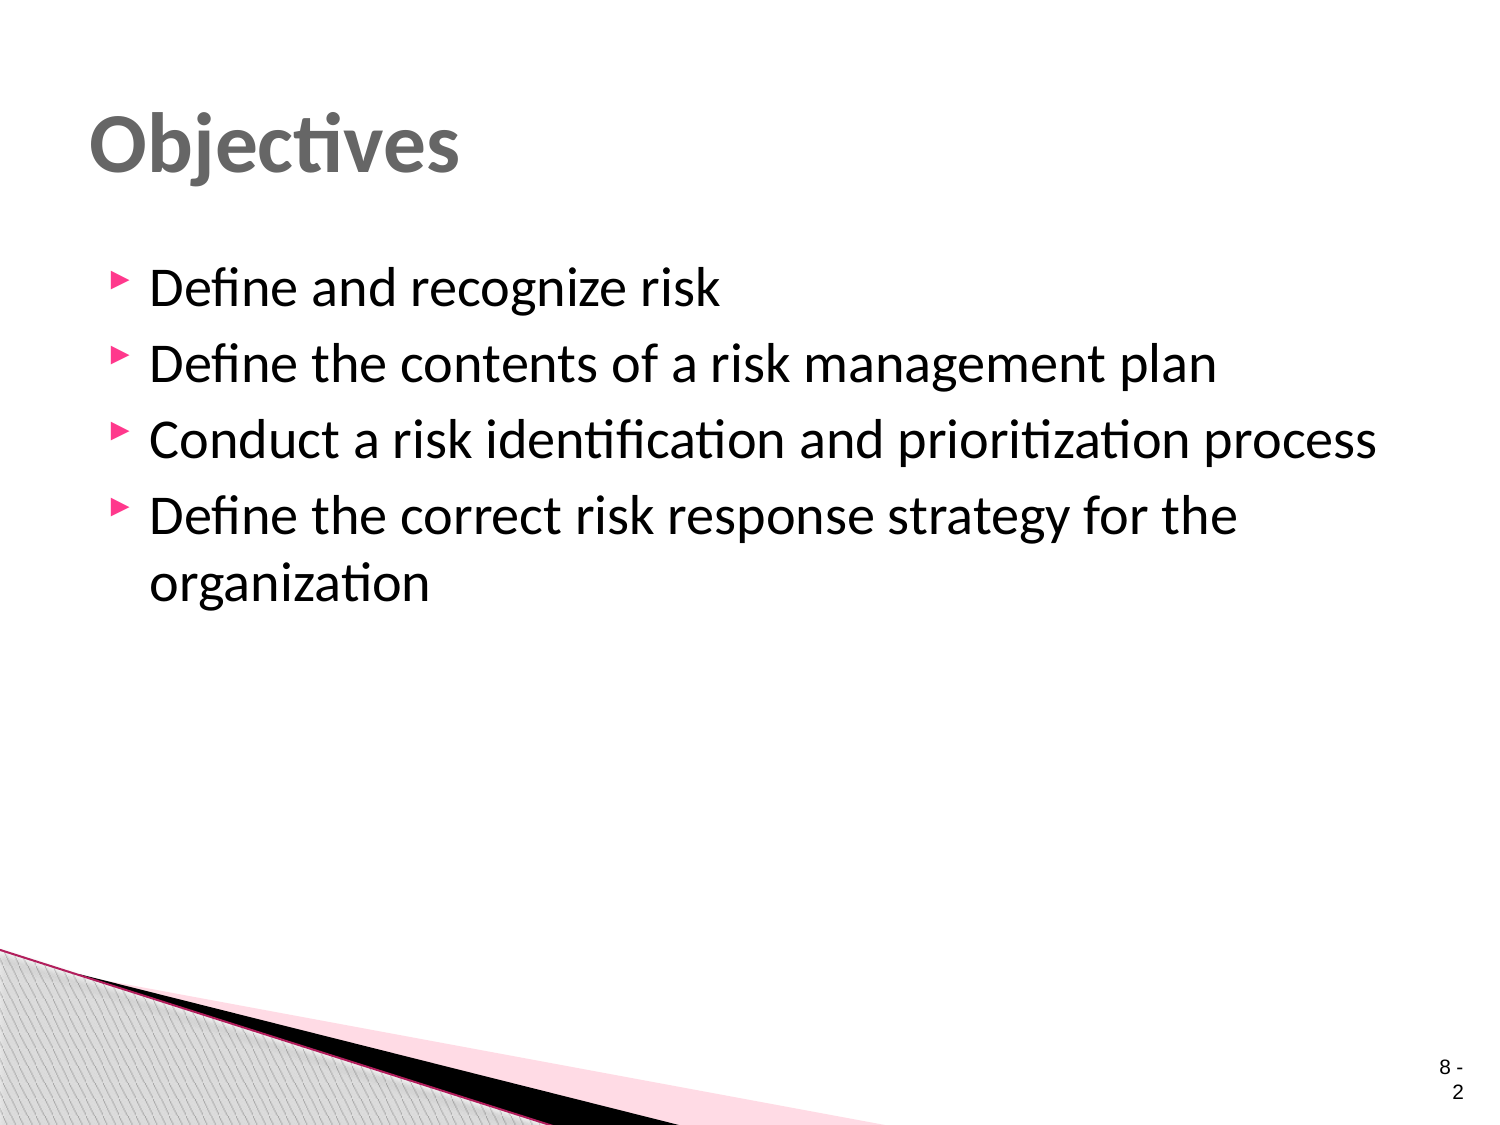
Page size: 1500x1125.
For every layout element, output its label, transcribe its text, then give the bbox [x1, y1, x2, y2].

title Objectives [75, 45, 1425, 233]
list Define and recognize risk Define the contents of a risk management plan Conduct a risk identification and prioritization process Define the correct risk response strategy for the organization [75, 243, 1425, 986]
slide_number 8 - 2 [1418, 1051, 1479, 1112]
